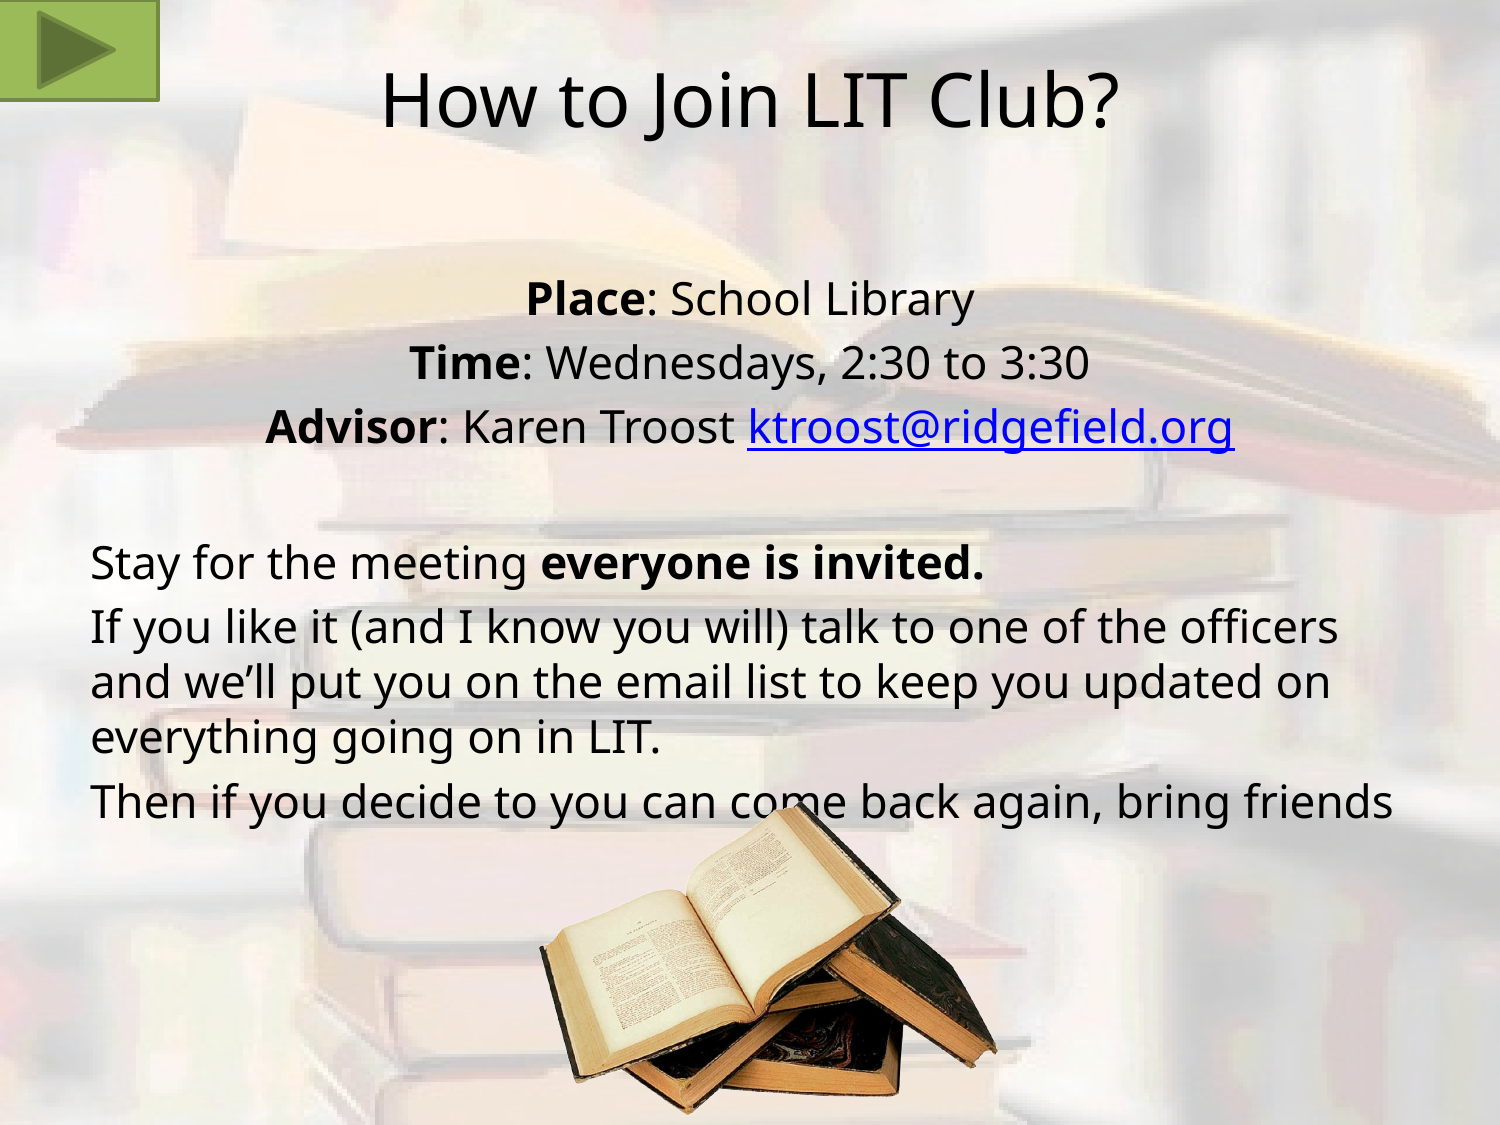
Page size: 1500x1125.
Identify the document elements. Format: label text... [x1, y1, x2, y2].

list Place: School Library Time: Wednesdays, 2:30 to 3:30 Advisor: Karen Troost ktroost@ridgefield.org Stay for the meeting everyone is invited. If you like it (and I know you will) talk to one of the officers and we’ll put you on the email list to keep you updated on everything going on in LIT. Then if you decide to you can come back again, bring friends [75, 262, 1425, 1005]
picture [537, 799, 1001, 1117]
title How to Join LIT Club? [75, 45, 1425, 233]
text_box [0, 0, 160, 102]
